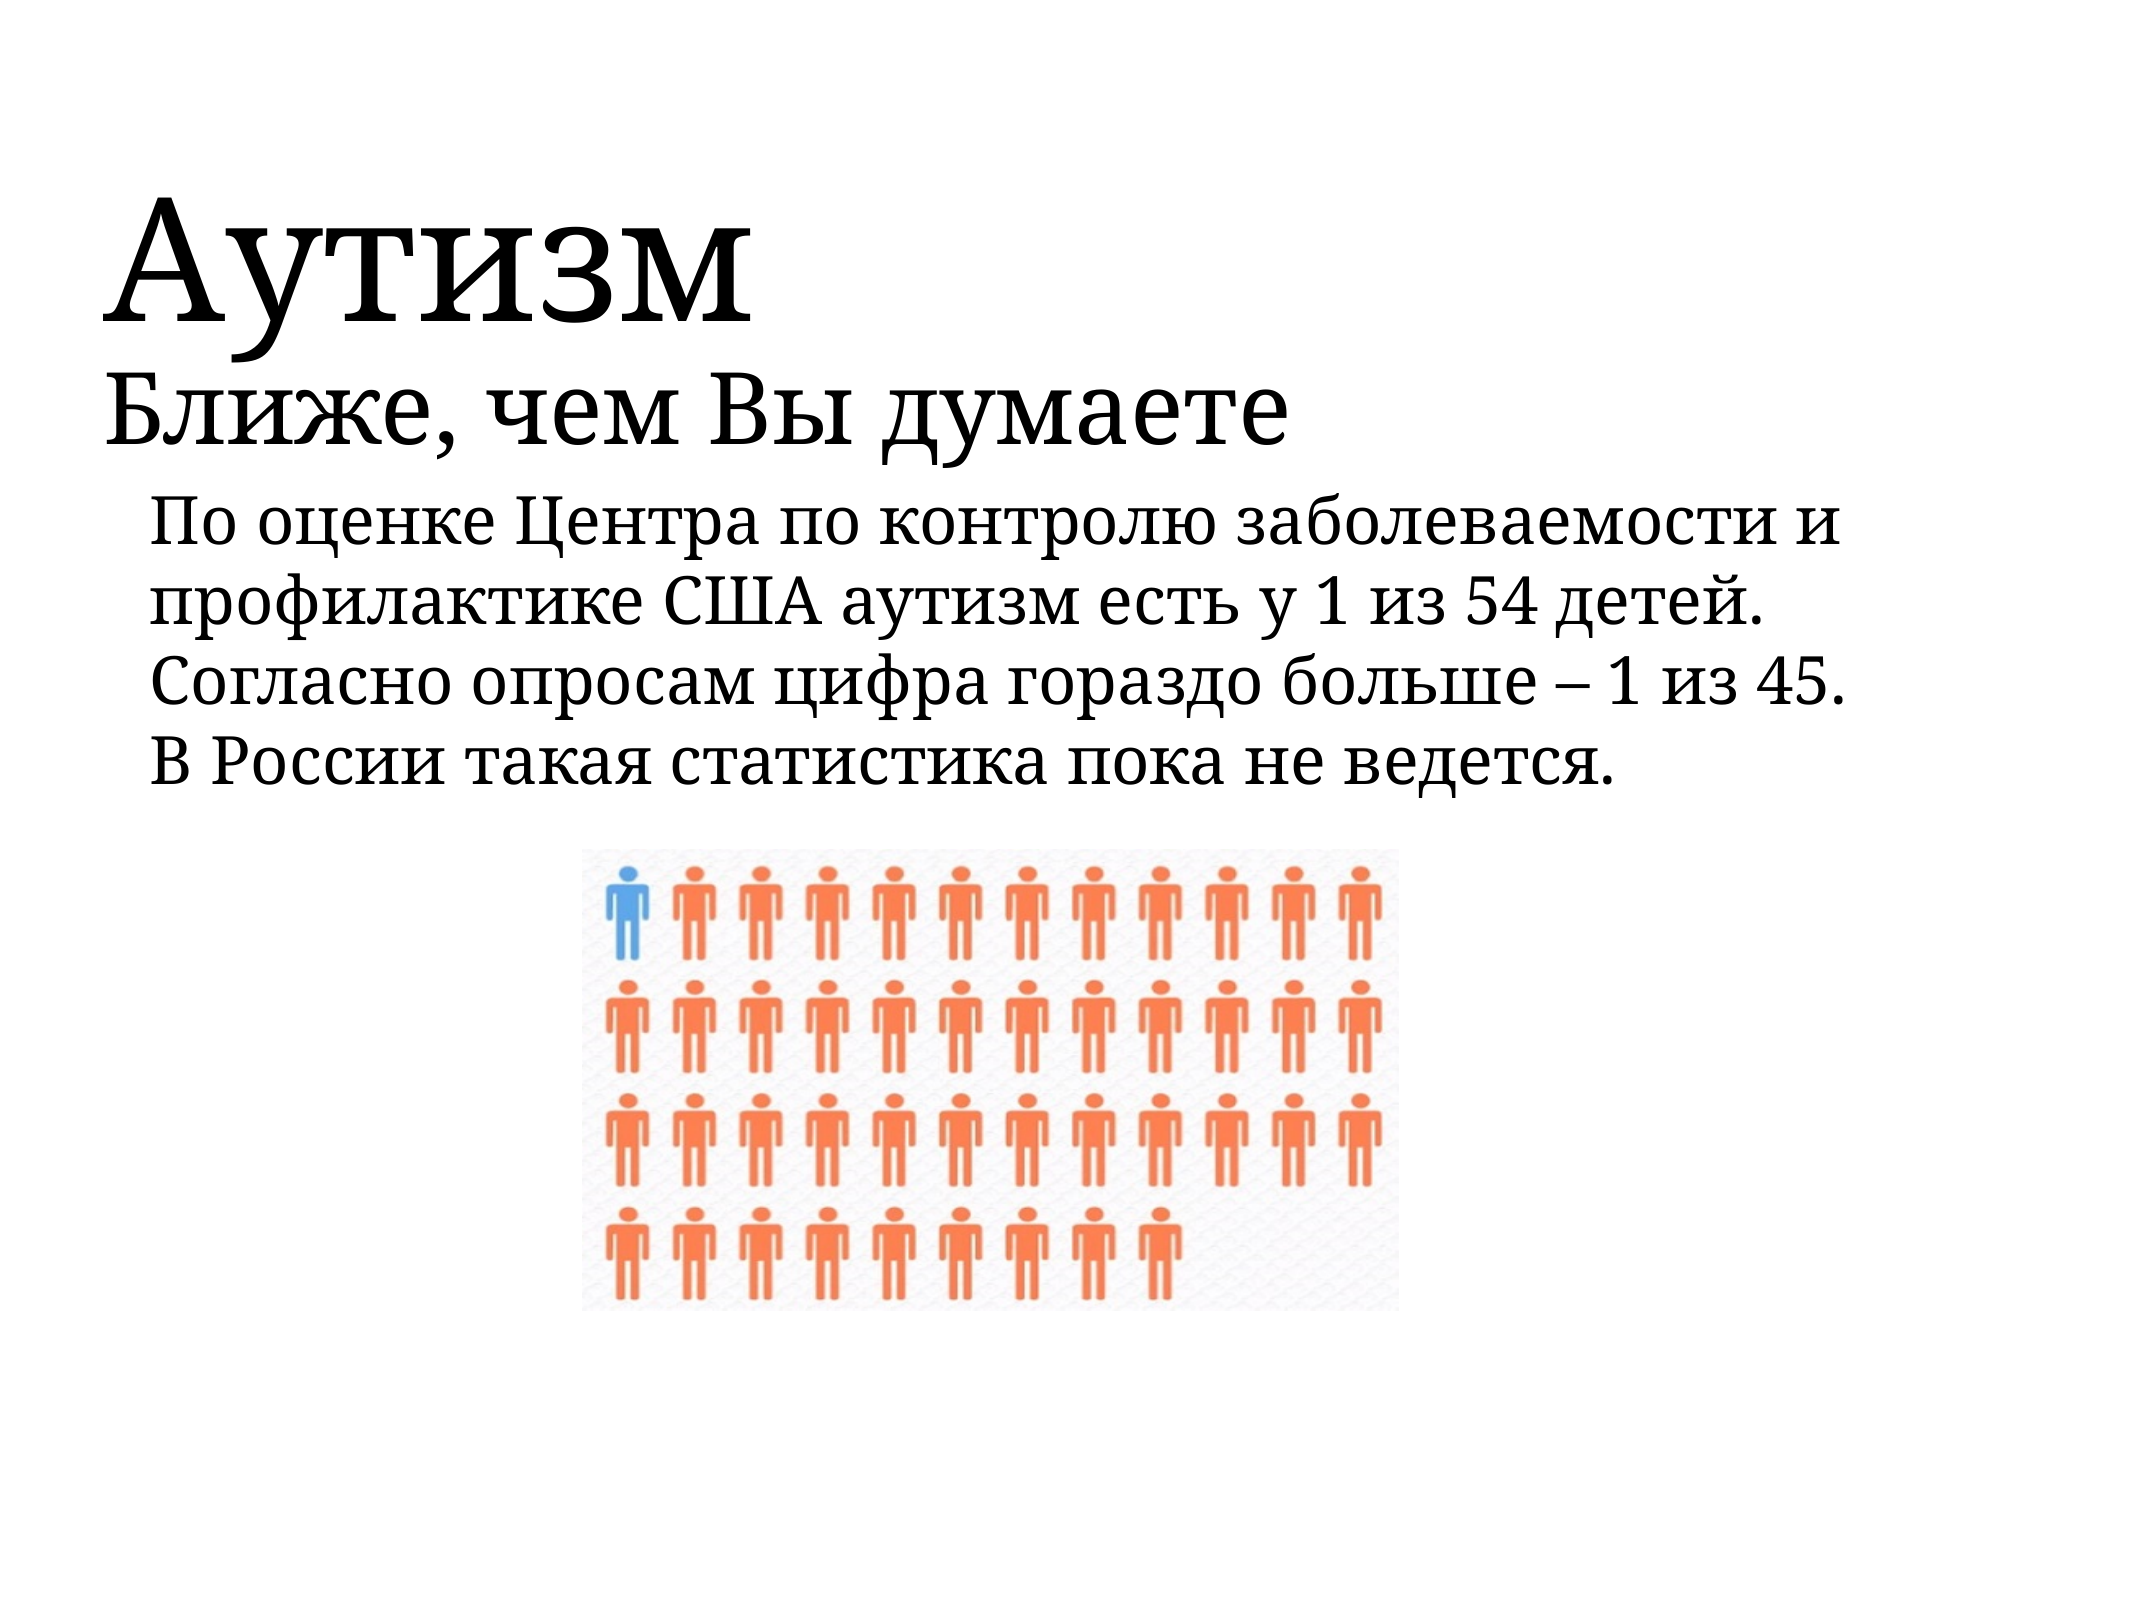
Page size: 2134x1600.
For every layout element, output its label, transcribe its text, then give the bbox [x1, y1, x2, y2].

text_box По оценке Центра по контролю заболеваемости и профилактике США аутизм есть у 1 из 54 детей. Согласно опросам цифра гораздо больше – 1 из 45. В России такая статистика пока не ведется. [149, 477, 1906, 798]
text_box Аутизм Ближе, чем Вы думаете [94, 163, 1328, 475]
picture [582, 849, 1400, 1311]
